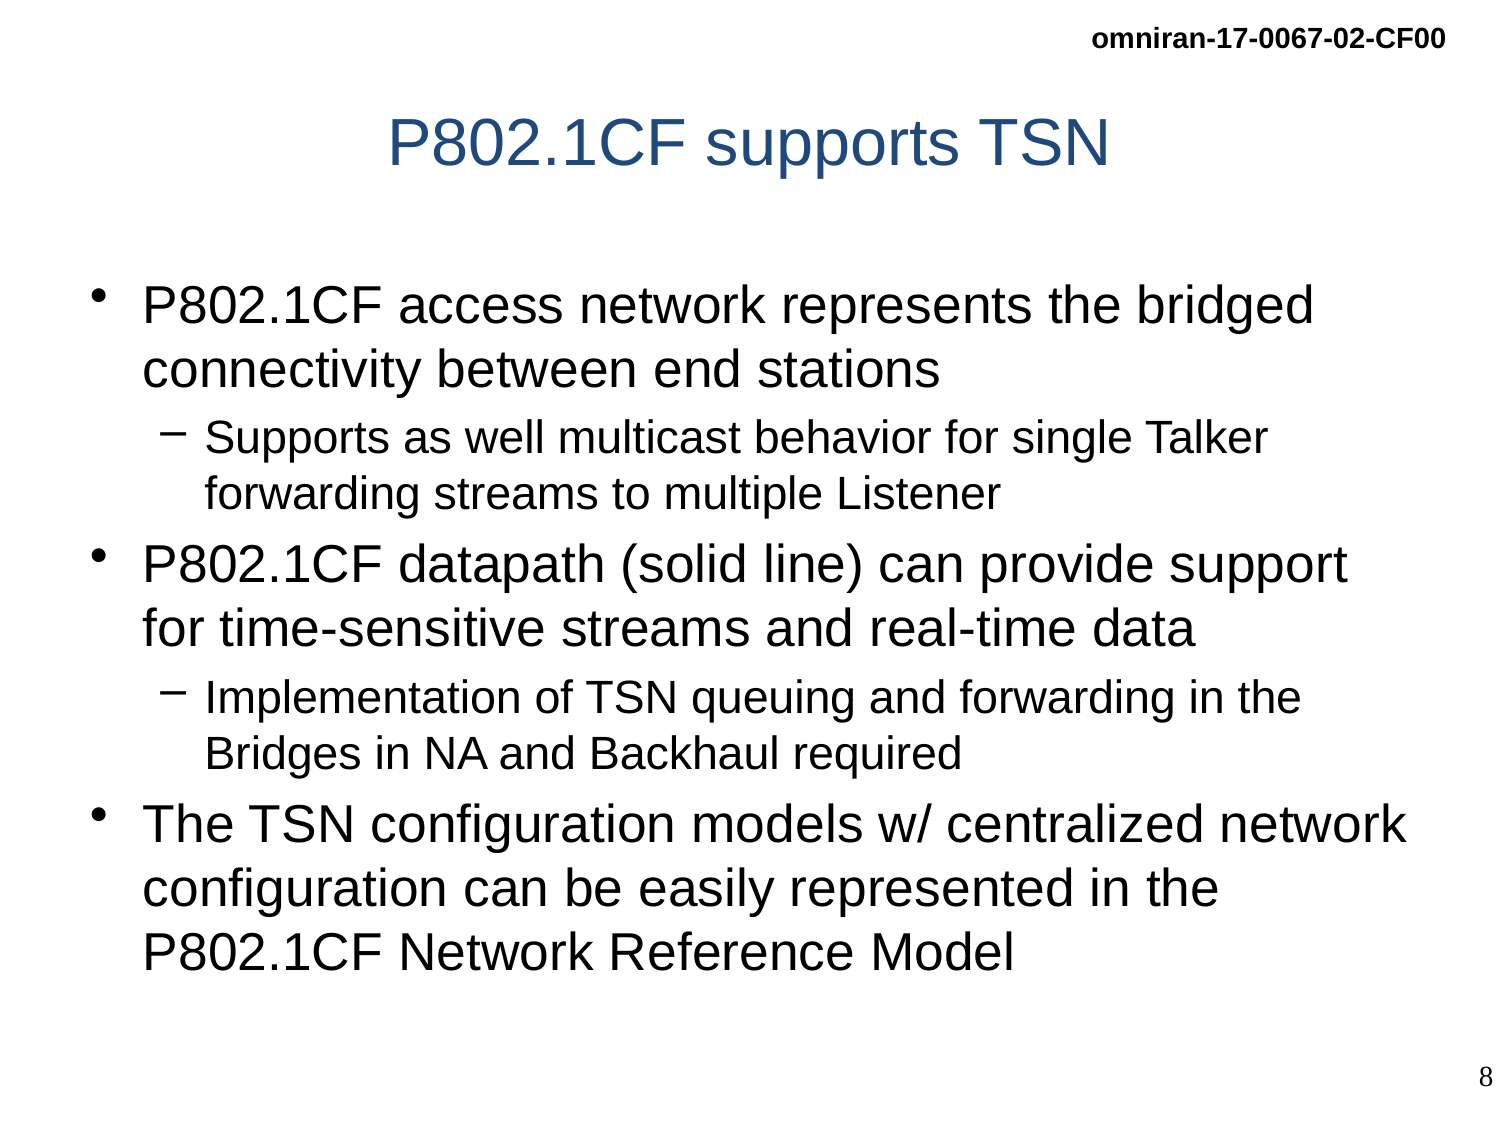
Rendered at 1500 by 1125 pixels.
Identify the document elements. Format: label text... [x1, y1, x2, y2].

title P802.1CF supports TSN [75, 45, 1425, 233]
list P802.1CF access network represents the bridged connectivity between end stations Supports as well multicast behavior for single Talker forwarding streams to multiple Listener P802.1CF datapath (solid line) can provide support for time-sensitive streams and real-time data Implementation of TSN queuing and forwarding in the Bridges in NA and Backhaul required The TSN configuration models w/ centralized network configuration can be easily represented in the P802.1CF Network Reference Model [75, 262, 1425, 1005]
